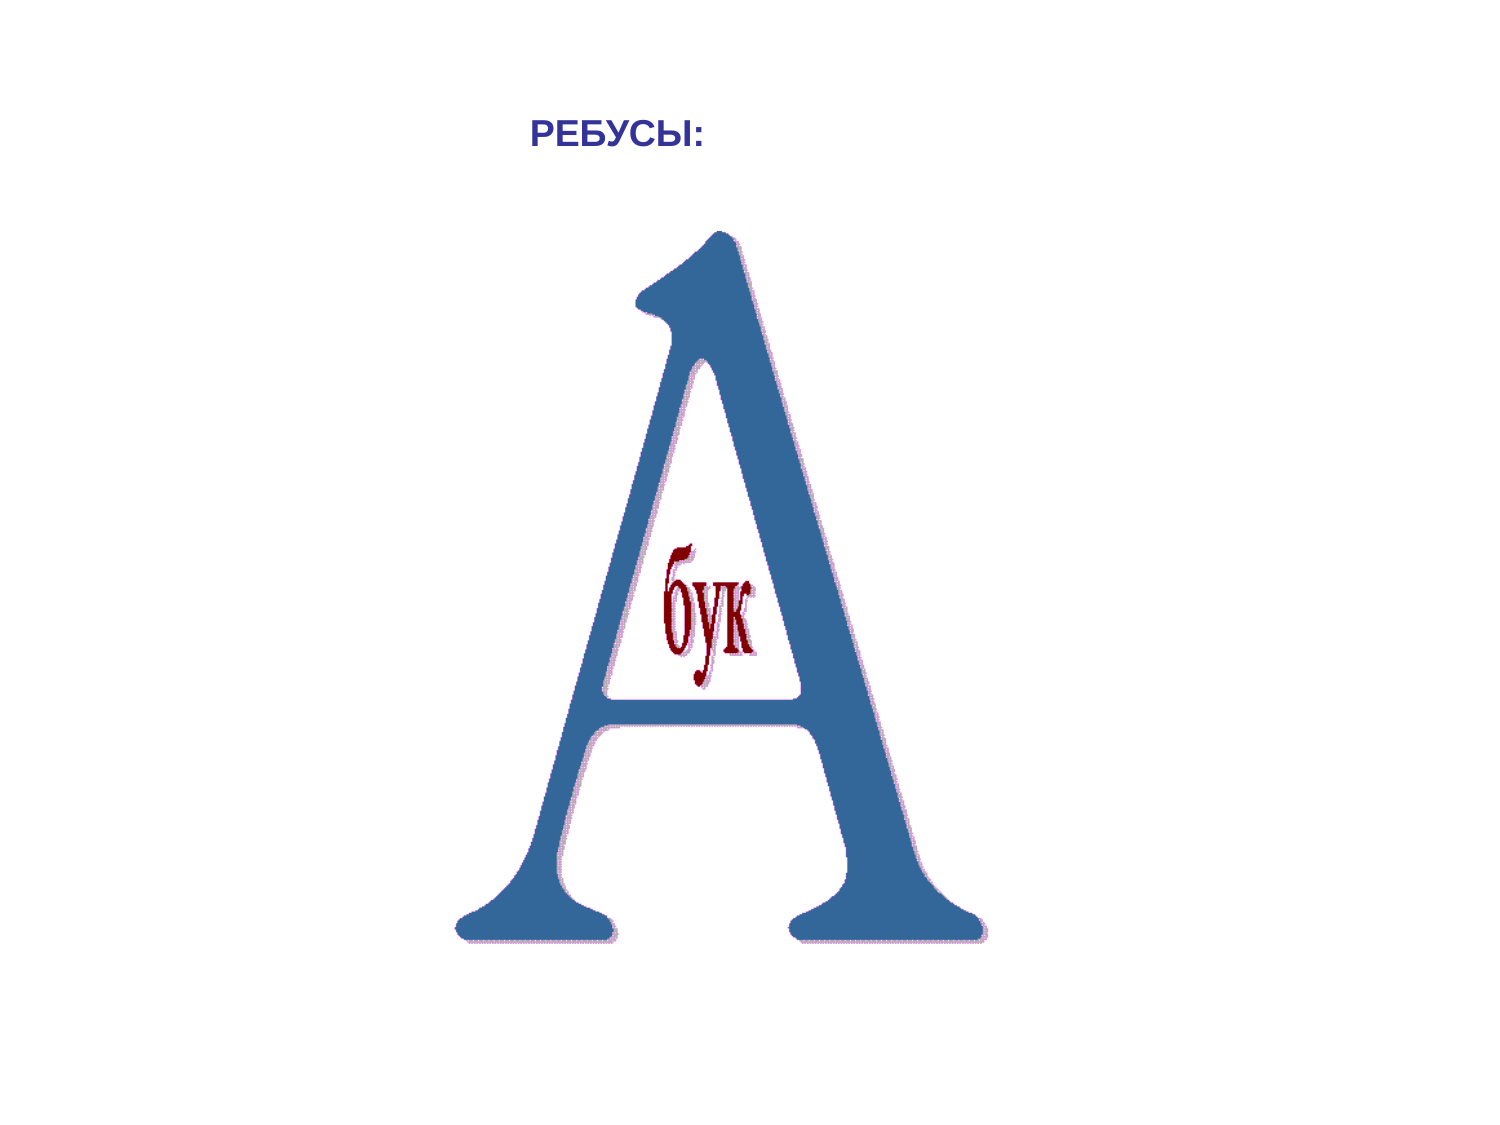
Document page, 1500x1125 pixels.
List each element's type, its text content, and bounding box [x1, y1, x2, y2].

picture [451, 231, 993, 944]
text_box РЕБУСЫ: [515, 101, 721, 162]
